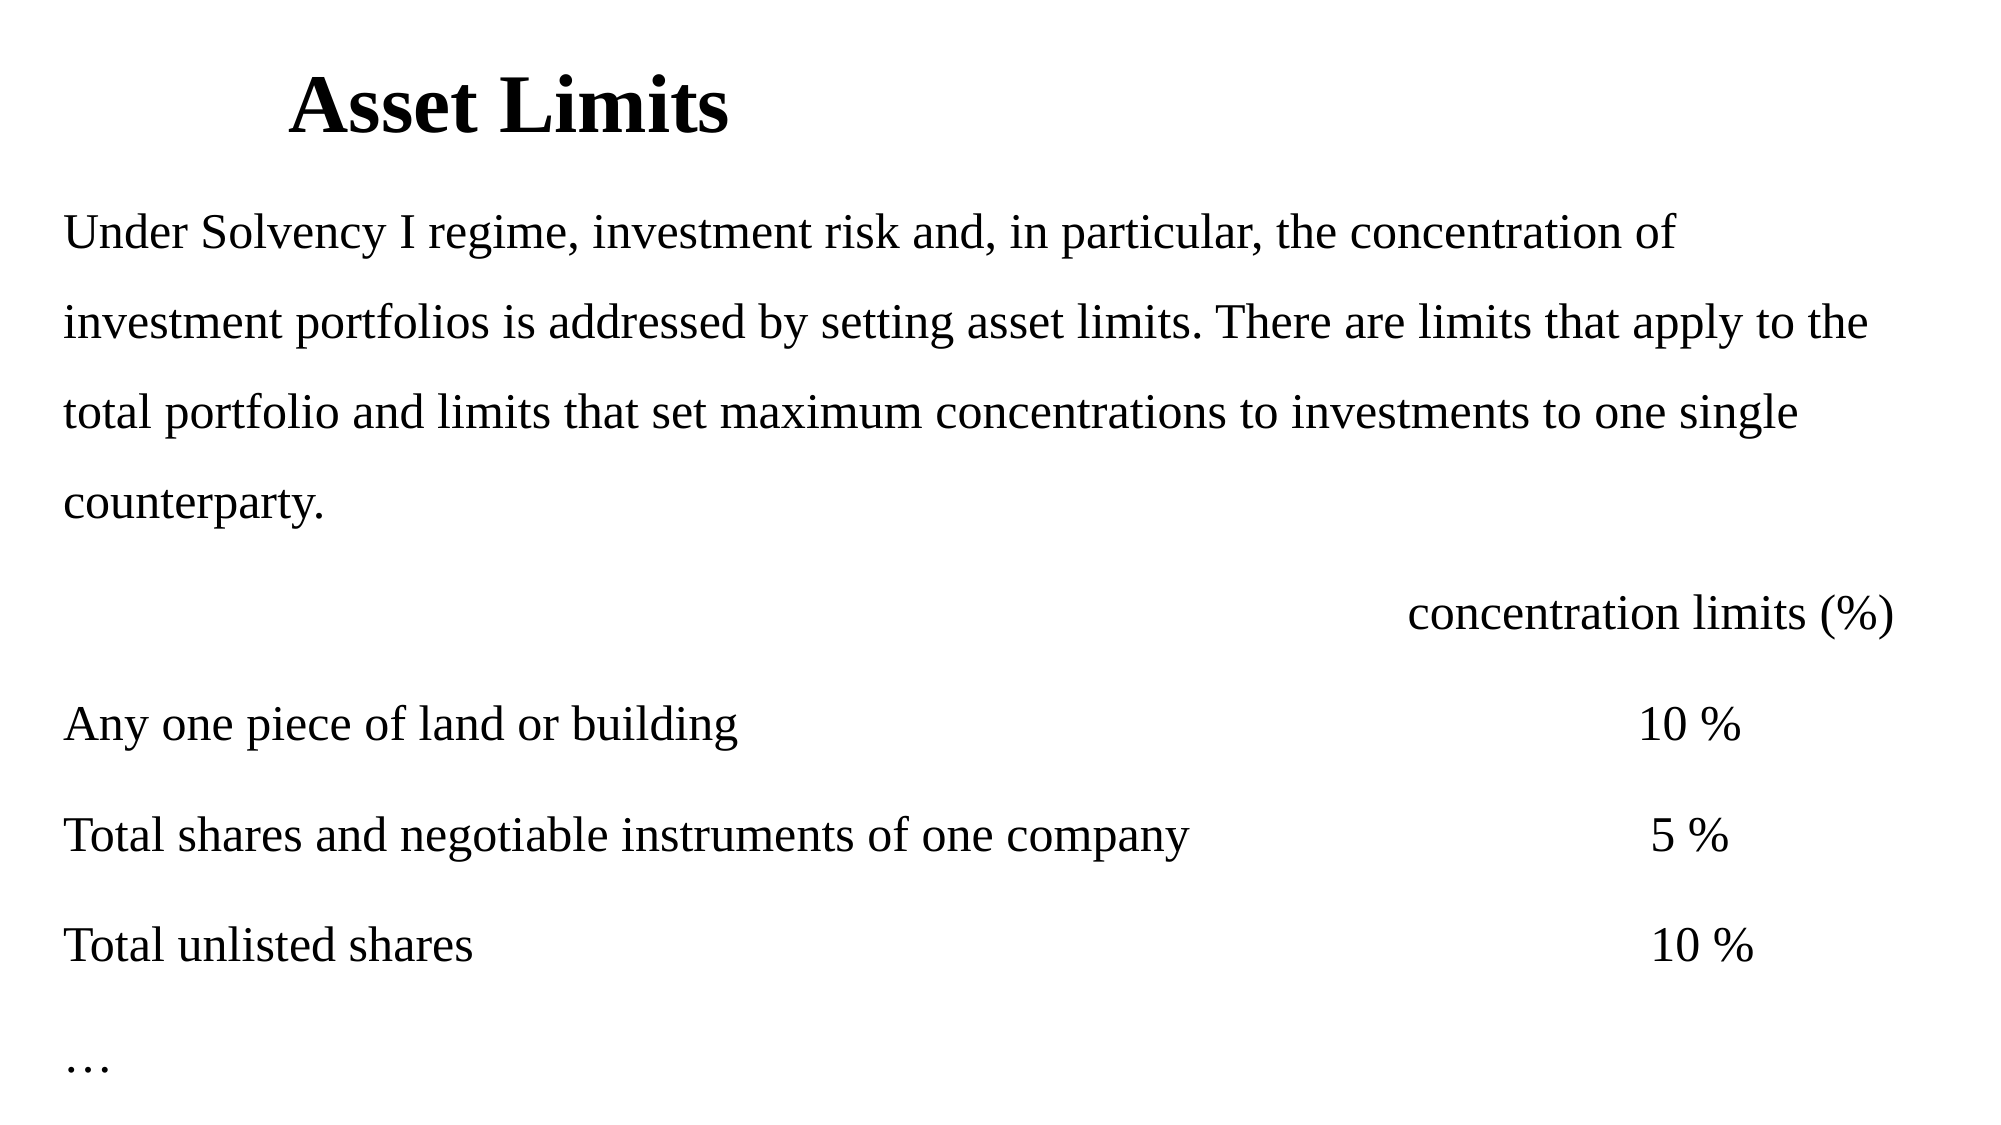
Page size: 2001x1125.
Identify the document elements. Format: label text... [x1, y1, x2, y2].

list Under Solvency I regime, investment risk and, in particular, the concentration of investment portfolios is addressed by setting asset limits. There are limits that apply to the total portfolio and limits that set maximum concentrations to investments to one single counterparty. concentration limits (%) Any one piece of land or building 10 % Total shares and negotiable instruments of one company 5 % Total unlisted shares 10 % … [48, 160, 1911, 1034]
title Asset Limits [274, 27, 1685, 160]
